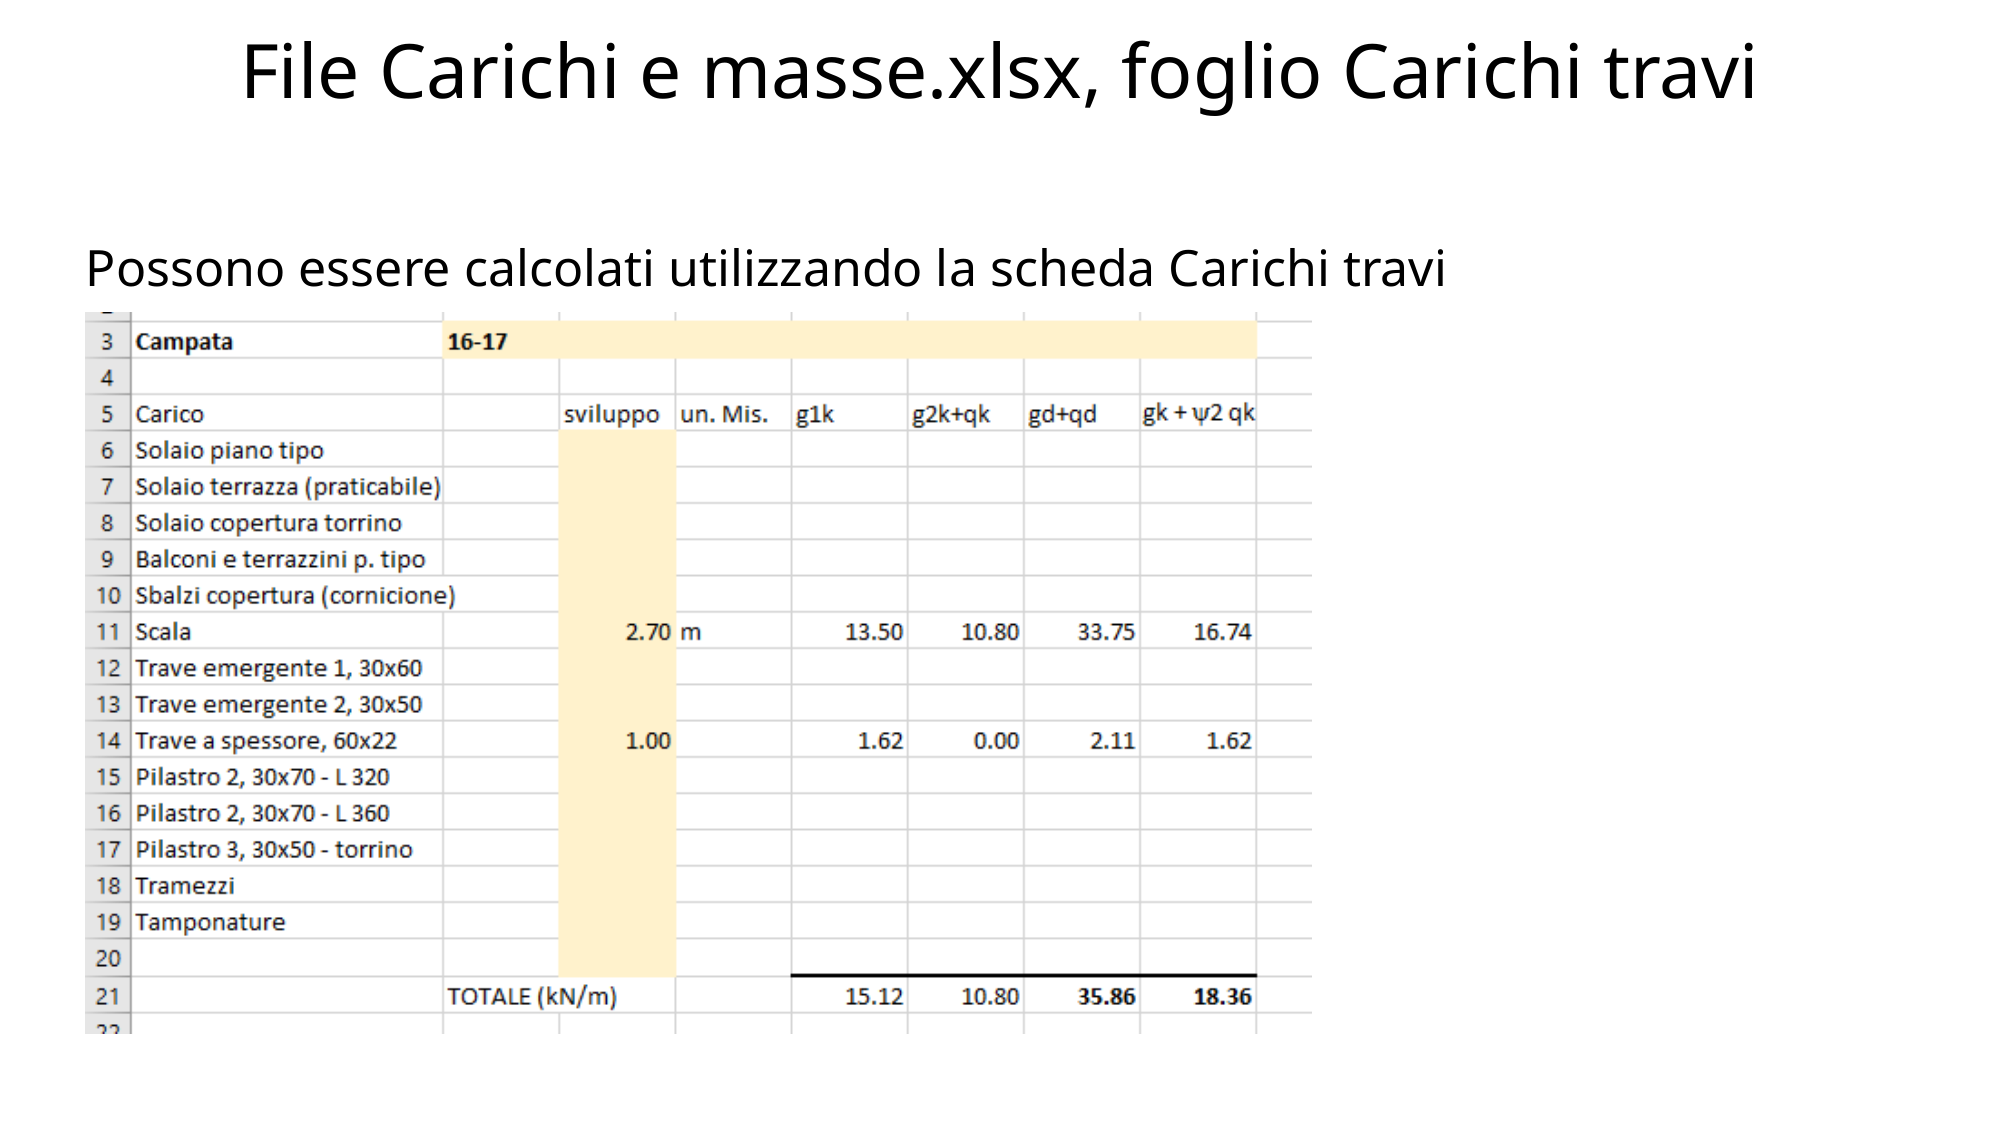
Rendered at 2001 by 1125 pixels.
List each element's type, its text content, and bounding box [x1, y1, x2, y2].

title File Carichi e masse.xlsx, foglio Carichi travi [137, 0, 1863, 218]
list Possono essere calcolati utilizzando la scheda Carichi travi [70, 236, 1902, 384]
picture [85, 312, 1312, 1035]
